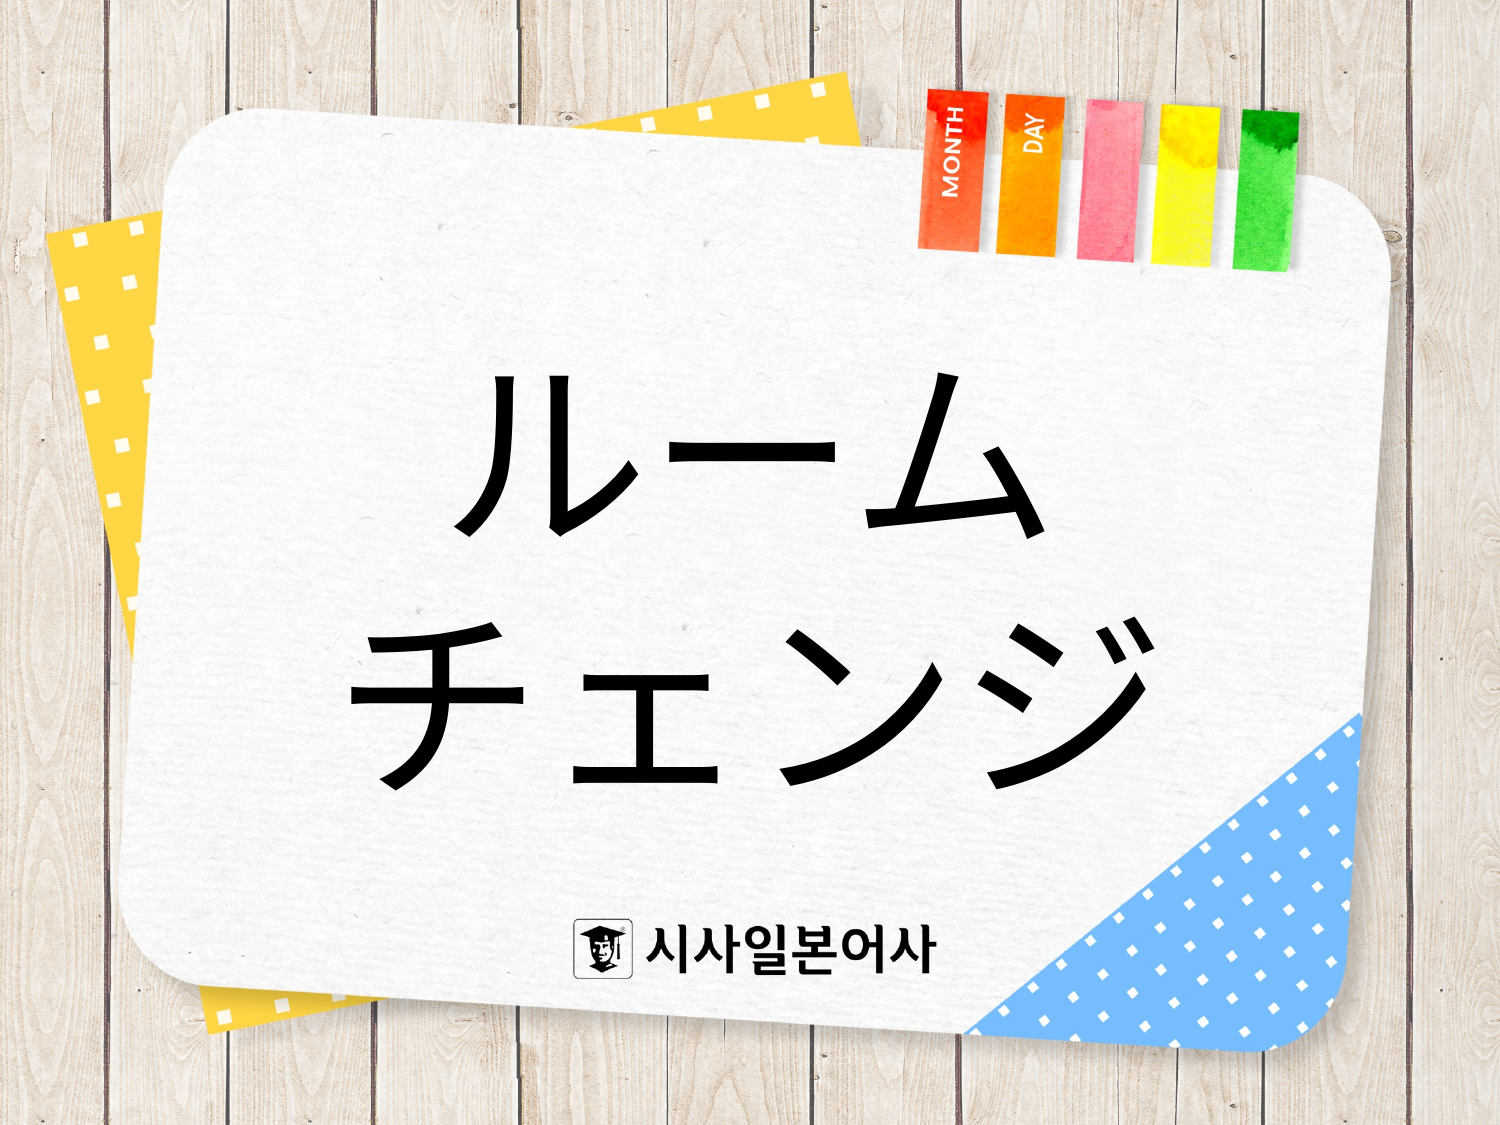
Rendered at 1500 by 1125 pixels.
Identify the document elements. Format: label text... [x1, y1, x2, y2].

picture [0, 0, 1500, 1125]
title ルーム チェンジ [75, 338, 1425, 811]
